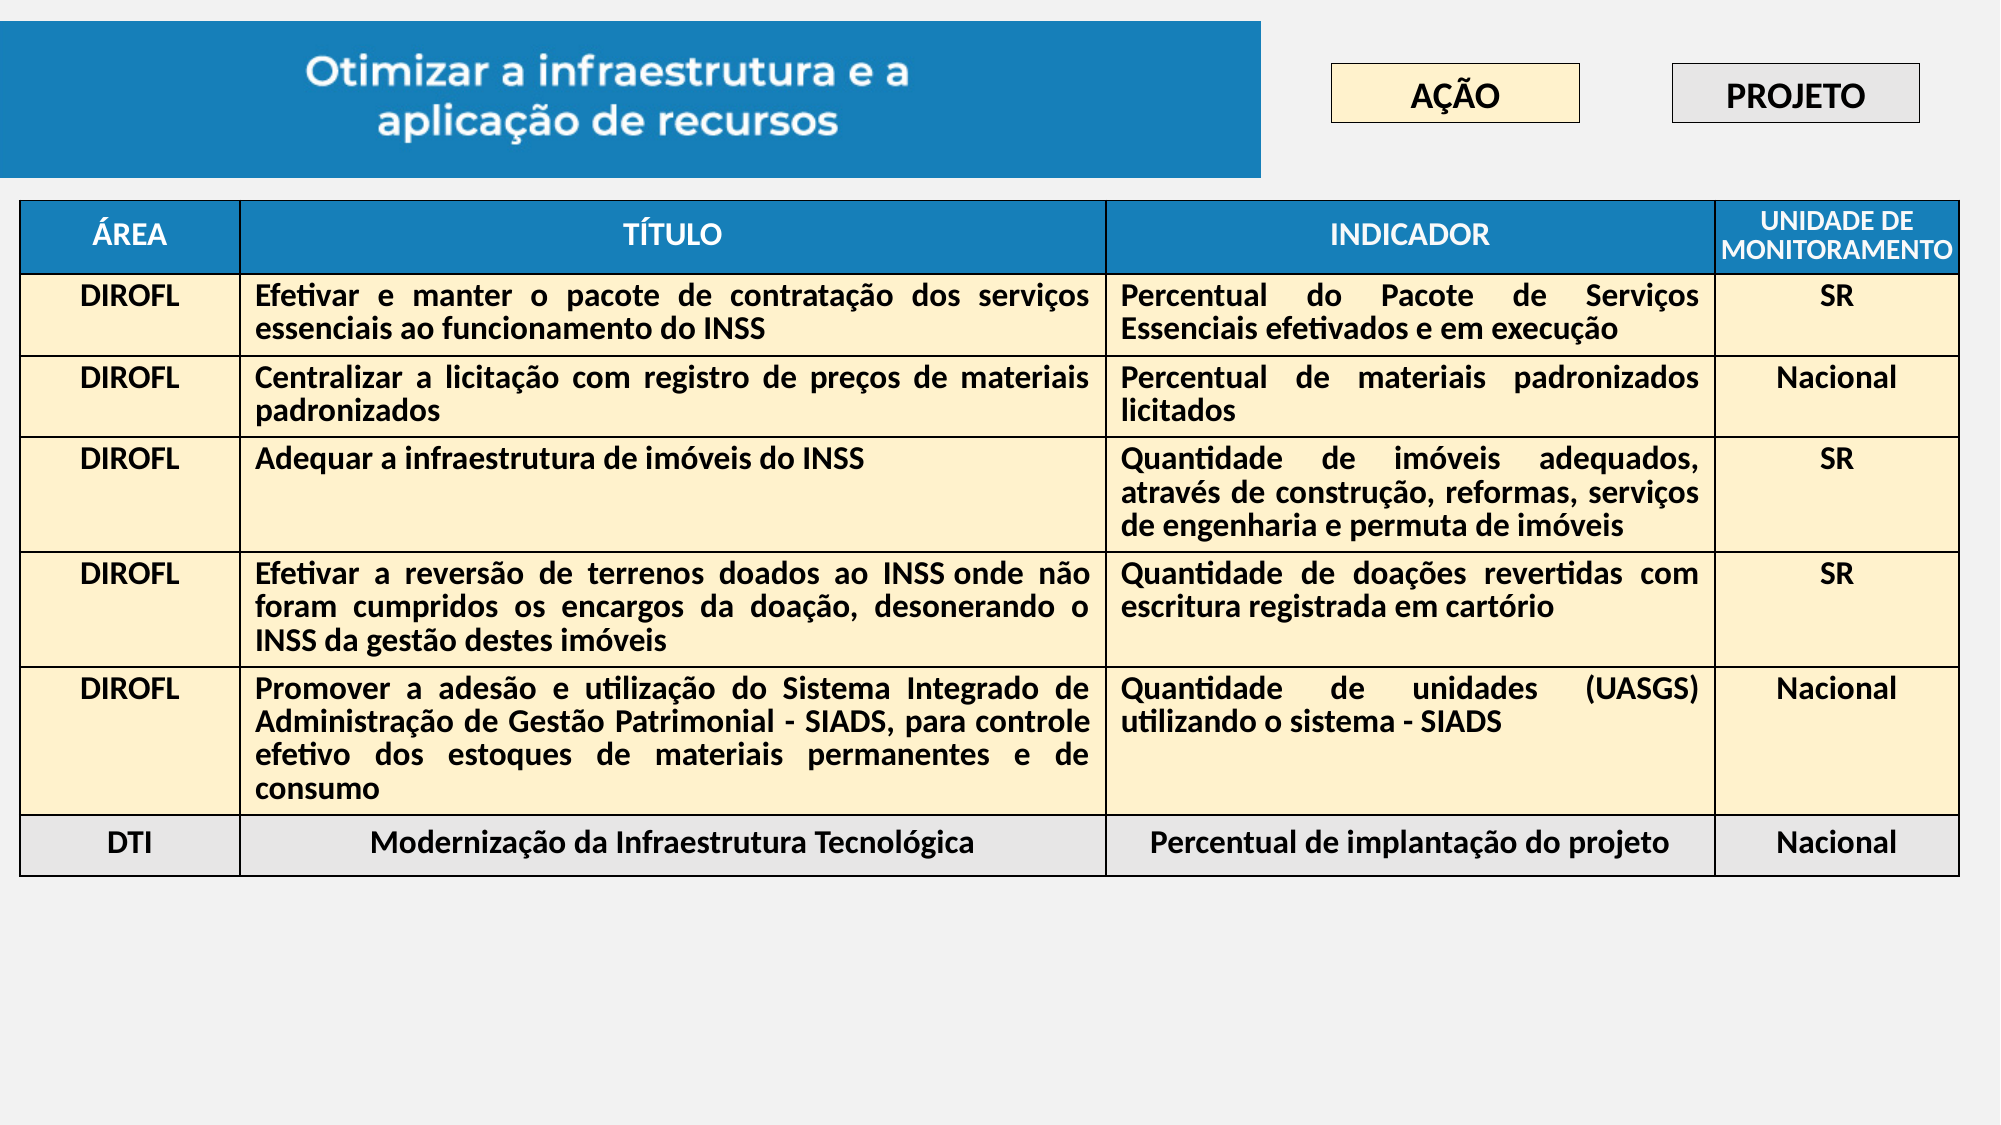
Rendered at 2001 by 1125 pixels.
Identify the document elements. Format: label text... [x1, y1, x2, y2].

table_cell Quantidade de doações revertidas com escritura registrada em cartório [1107, 553, 1714, 666]
table_cell Quantidade de unidades (UASGS) utilizando o sistema - SIADS [1107, 668, 1714, 814]
table_cell DIROFL [21, 357, 239, 436]
table_cell Percentual de materiais padronizados licitados [1107, 357, 1714, 436]
text_box PROJETO [1672, 63, 1920, 123]
table_cell Nacional [1716, 816, 1958, 875]
table_cell DIROFL [21, 668, 239, 814]
table_cell SR [1716, 275, 1958, 355]
table_cell Percentual de implantação do projeto [1107, 816, 1714, 875]
table_cell DIROFL [21, 438, 239, 551]
table_header INDICADOR [1107, 201, 1714, 273]
table_cell Adequar a infraestrutura de imóveis do INSS [241, 438, 1105, 551]
table_cell Nacional [1716, 357, 1958, 436]
table_cell DIROFL [21, 553, 239, 666]
table_cell Promover a adesão e utilização do Sistema Integrado de Administração de Gestão Patrimonial - SIADS, para controle efetivo dos estoques de materiais permanentes e de consumo [241, 668, 1105, 814]
table_header ÁREA [21, 201, 239, 273]
table_cell Percentual do Pacote de Serviços Essenciais efetivados e em execução [1107, 275, 1714, 355]
table_cell Centralizar a licitação com registro de preços de materiais padronizados [241, 357, 1105, 436]
table_cell Modernização da Infraestrutura Tecnológica [241, 816, 1105, 875]
text_box AÇÃO [1331, 63, 1580, 123]
table_cell DIROFL [21, 275, 239, 355]
table_cell Quantidade de imóveis adequados, através de construção, reformas, serviços de engenharia e permuta de imóveis [1107, 438, 1714, 551]
picture [0, 21, 1263, 178]
table_header UNIDADE DE MONITORAMENTO [1716, 201, 1958, 273]
table_cell Nacional [1716, 668, 1958, 814]
table_cell Efetivar a reversão de terrenos doados ao INSS onde não foram cumpridos os encargos da doação, desonerando o INSS da gestão destes imóveis [241, 553, 1105, 666]
table_header TÍTULO [241, 201, 1105, 273]
table_cell SR [1716, 553, 1958, 666]
table_cell SR [1716, 438, 1958, 551]
table_cell DTI [21, 816, 239, 875]
table_cell Efetivar e manter o pacote de contratação dos serviços essenciais ao funcionamento do INSS [241, 275, 1105, 355]
